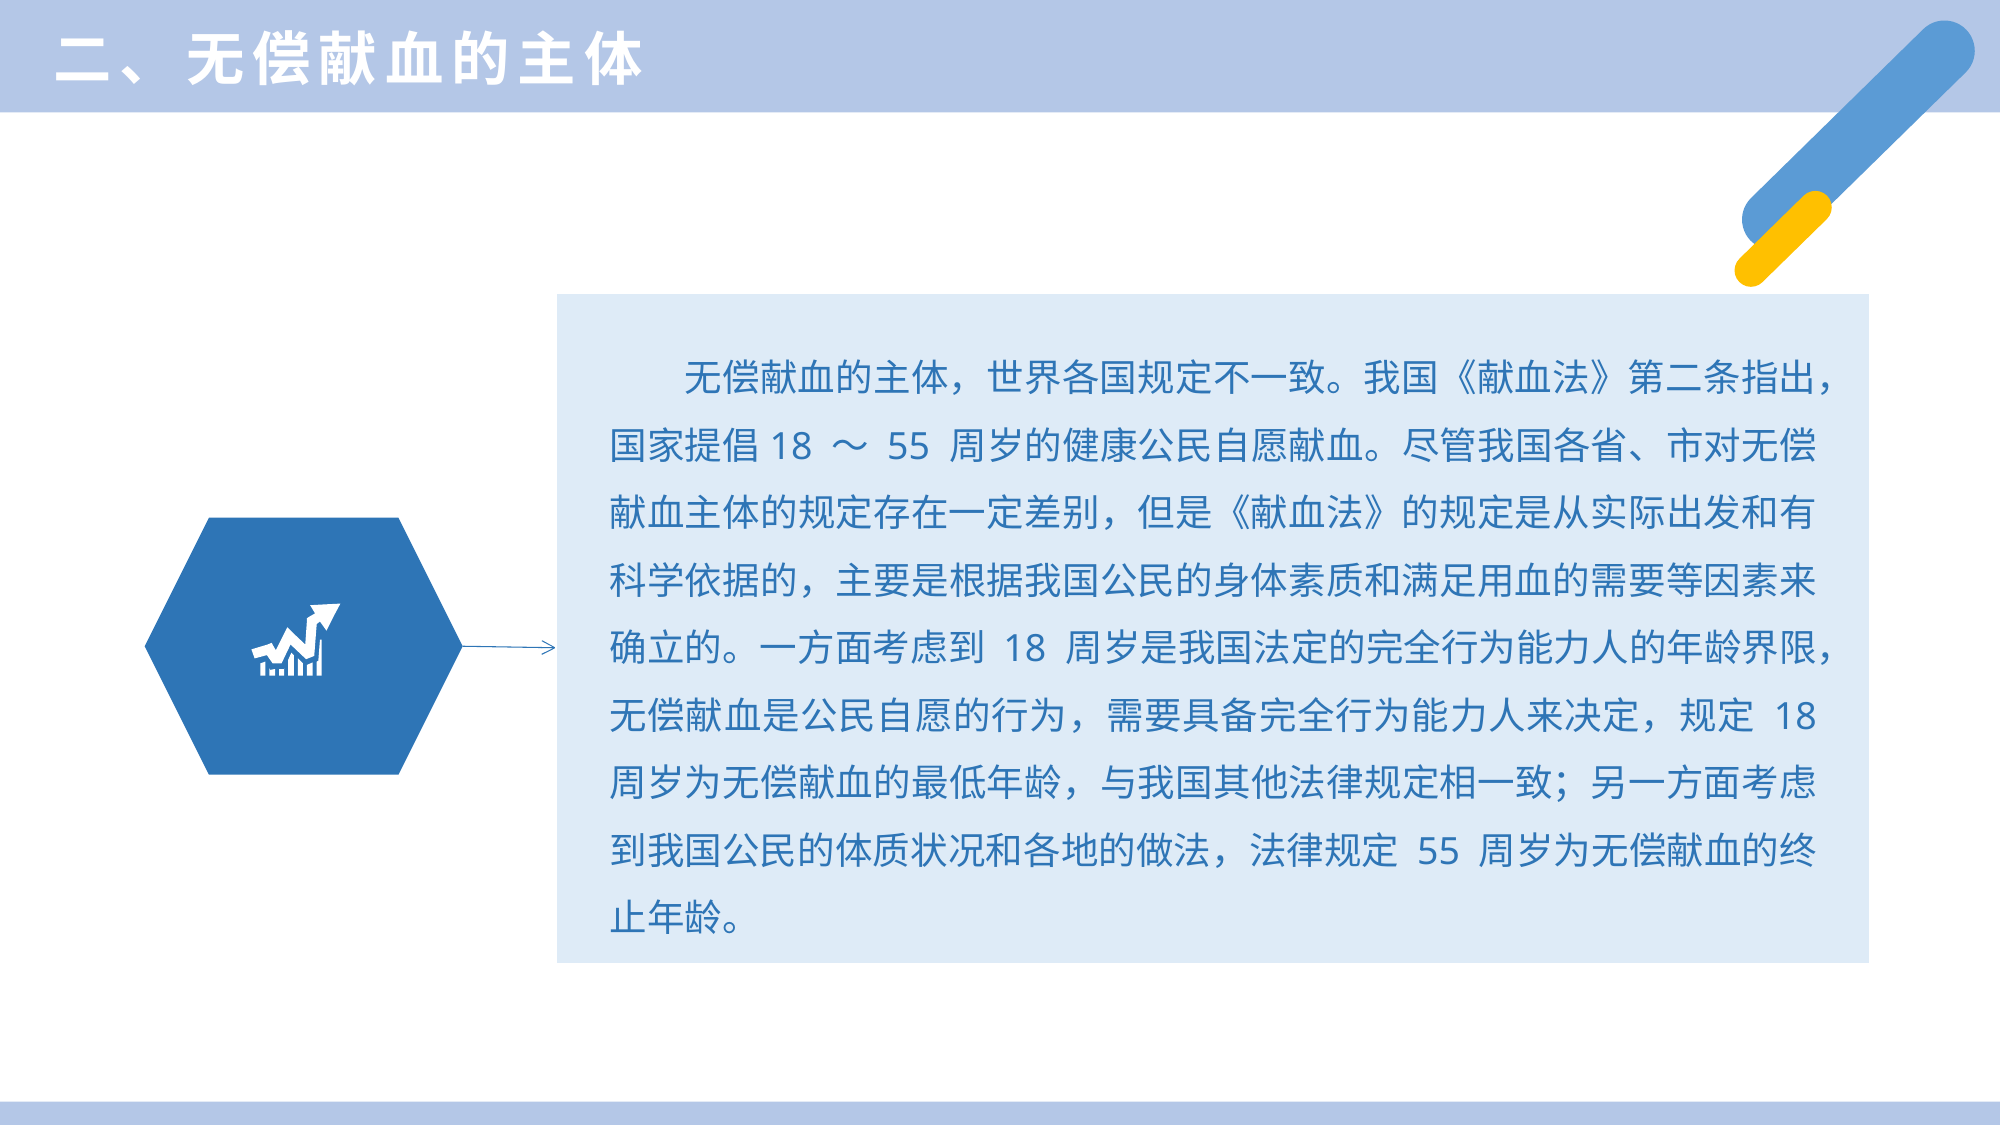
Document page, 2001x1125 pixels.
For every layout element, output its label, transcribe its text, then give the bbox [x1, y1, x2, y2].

text_box [297, 658, 303, 676]
text_box [251, 603, 341, 664]
text_box [288, 652, 294, 676]
text_box [260, 661, 266, 676]
text_box [279, 668, 285, 676]
text_box [306, 662, 313, 676]
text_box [1678, 116, 2000, 185]
text_box [143, 516, 464, 776]
text_box [555, 292, 1872, 965]
text_box [269, 668, 276, 676]
text_box 二、无偿献血的主体 [41, 16, 655, 98]
text_box 无偿献血的主体，世界各国规定不一致。我国《献血法》第二条指出，国家提倡18 ～ 55 周岁的健康公民自愿献血。尽管我国各省、市对无偿献血主体的规定存在一定差别，但是《献血法》的规定是从实际出发和有科学依据的，主要是根据我国公民的身体素质和满足用血的需要等因素来确立的。一方面考虑到 18 周岁是我国法定的完全行为能力人的年龄界限，无偿献血是公民自愿的行为，需要具备完全行为能力人来决定，规定 18 周岁为无偿献血的最低年龄，与我国其他法律规定相一致；另一方面考虑到我国公民的体质状况和各地的做法，法律规定 55 周岁为无偿献血的终止年龄。 [594, 324, 1832, 947]
text_box [316, 639, 322, 676]
